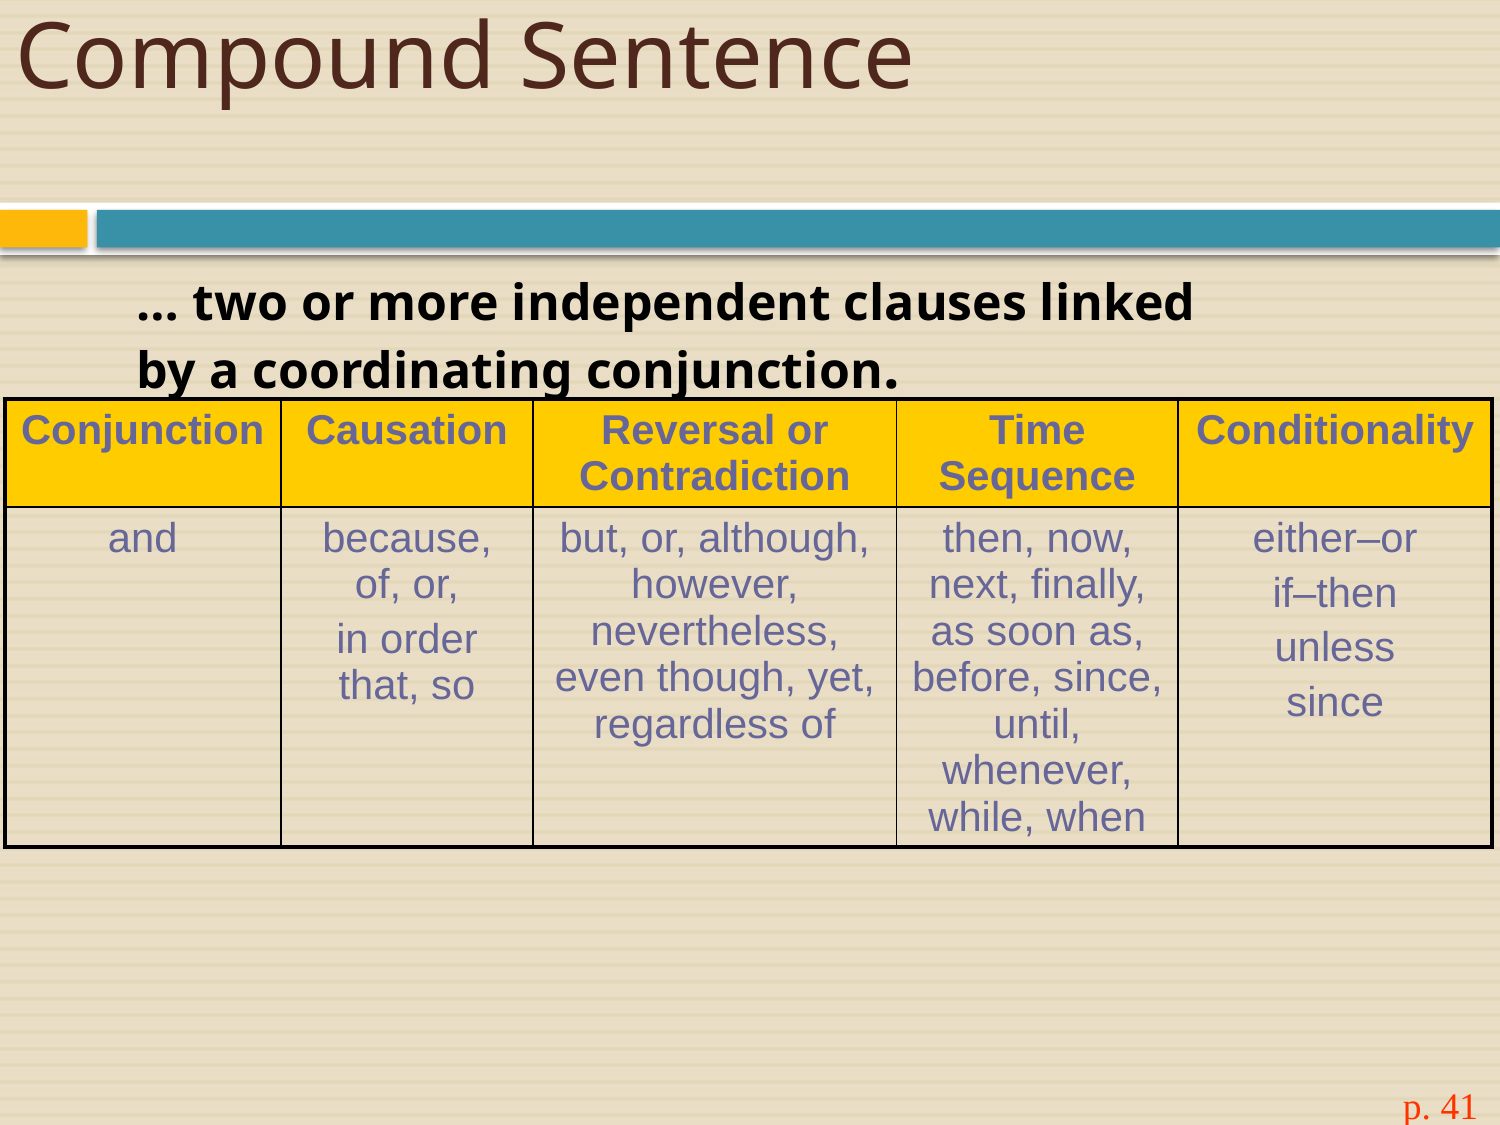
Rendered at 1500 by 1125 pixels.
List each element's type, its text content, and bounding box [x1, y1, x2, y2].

text_box p. 41 [1388, 1075, 1500, 1125]
list … two or more independent clauses linked by a coordinating conjunction. [121, 262, 1282, 385]
table_cell and [7, 508, 280, 845]
table_header Time Sequence [897, 401, 1177, 506]
table_header Reversal or Contradiction [534, 401, 896, 506]
table_header Conjunction [7, 401, 280, 506]
title Compound Sentence [0, 0, 1276, 104]
table_cell either–or if–then unless since [1179, 508, 1490, 845]
table_header Conditionality [1179, 401, 1490, 506]
table_header Causation [282, 401, 532, 506]
table_cell then, now, next, finally, as soon as, before, since, until, whenever, while, when [897, 508, 1177, 845]
table_cell because, of, or, in order that, so [282, 508, 532, 845]
table_cell but, or, although, however, nevertheless, even though, yet, regardless of [534, 508, 896, 845]
